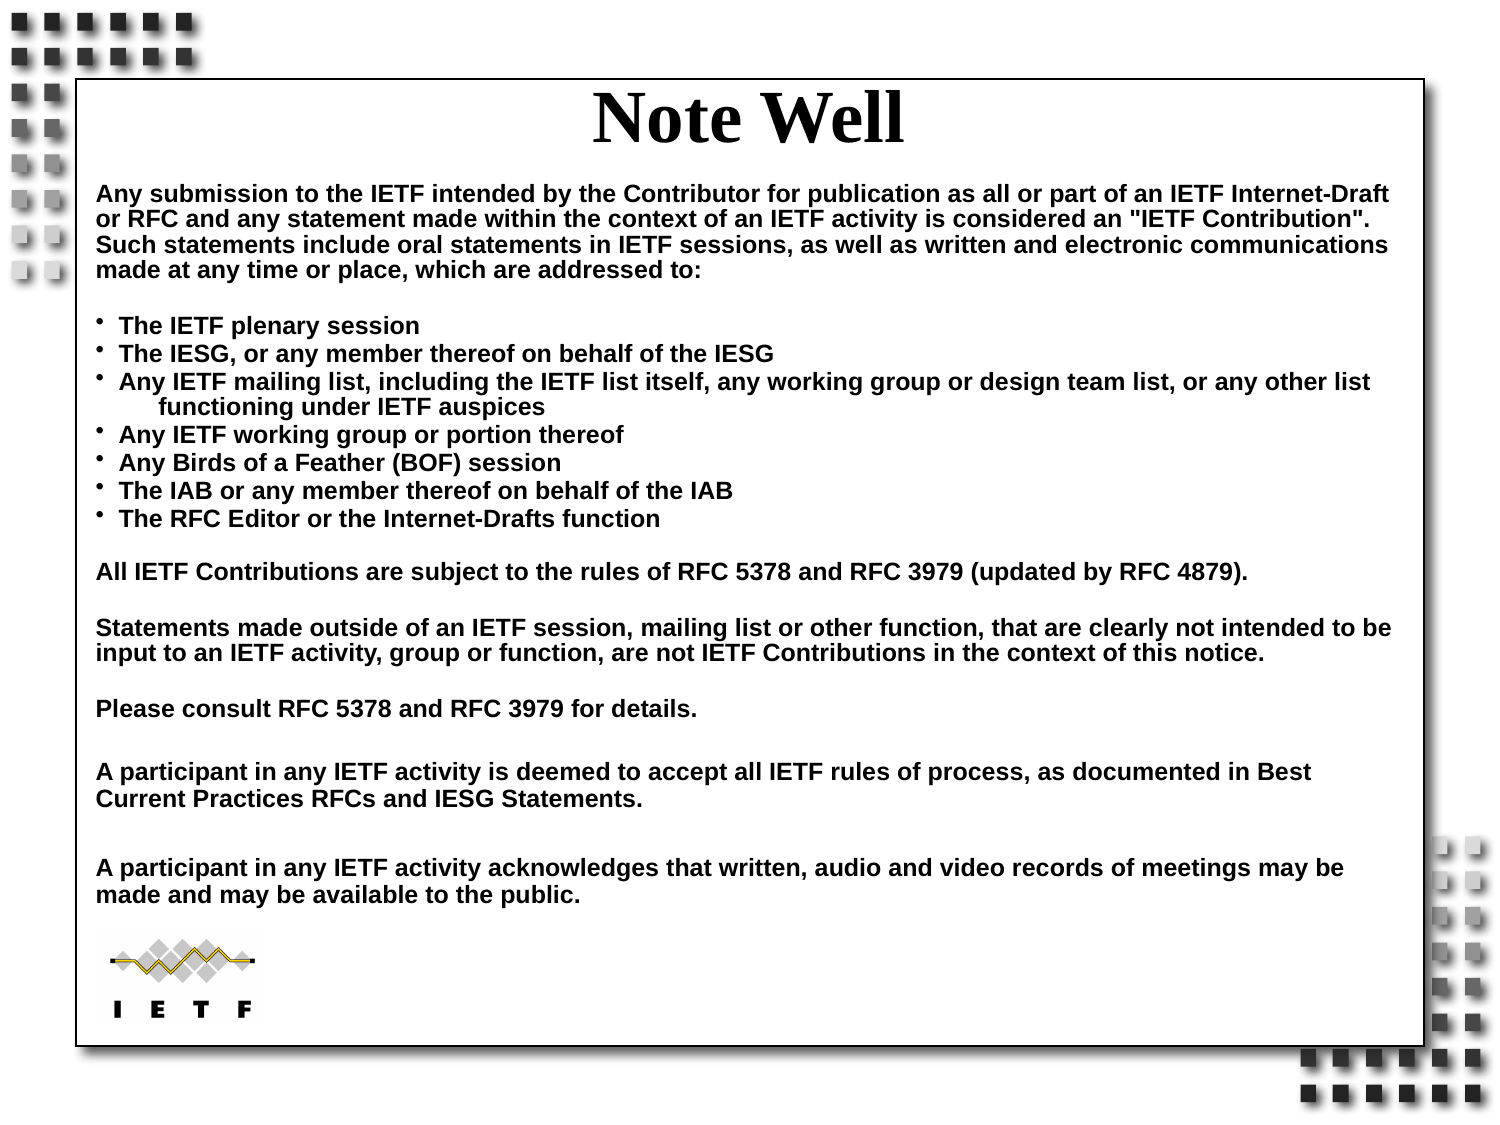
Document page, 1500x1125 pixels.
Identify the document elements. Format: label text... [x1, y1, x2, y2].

title Note Well [161, 75, 1337, 163]
picture [102, 938, 263, 1025]
list Any submission to the IETF intended by the Contributor for publication as all or part of an IETF Internet-Draft or RFC and any statement made within the context of an IETF activity is considered an "IETF Contribution". Such statements include oral statements in IETF sessions, as well as written and electronic communications made at any time or place, which are addressed to: The IETF plenary session The IESG, or any member thereof on behalf of the IESG Any IETF mailing list, including the IETF list itself, any working group or design team list, or any other list functioning under IETF auspices Any IETF working group or portion thereof Any Birds of a Feather (BOF) session The IAB or any member thereof on behalf of the IAB The RFC Editor or the Internet-Drafts function All IETF Contributions are subject to the rules of RFC 5378 and RFC 3979 (updated by RFC 4879). Statements made outside of an IETF session, mailing list or other function, that are clearly not intended to be input to an IETF activity, group or function, are not IETF Contributions in the context of this notice. Please consult RFC 5378 and RFC 3979 for details. A participant in any IETF activity is deemed to accept all IETF rules of process, as documented in Best Current Practices RFCs and IESG Statements. A participant in any IETF activity acknowledges that written, audio and video records of meetings may be made and may be available to the public. [80, 174, 1420, 938]
